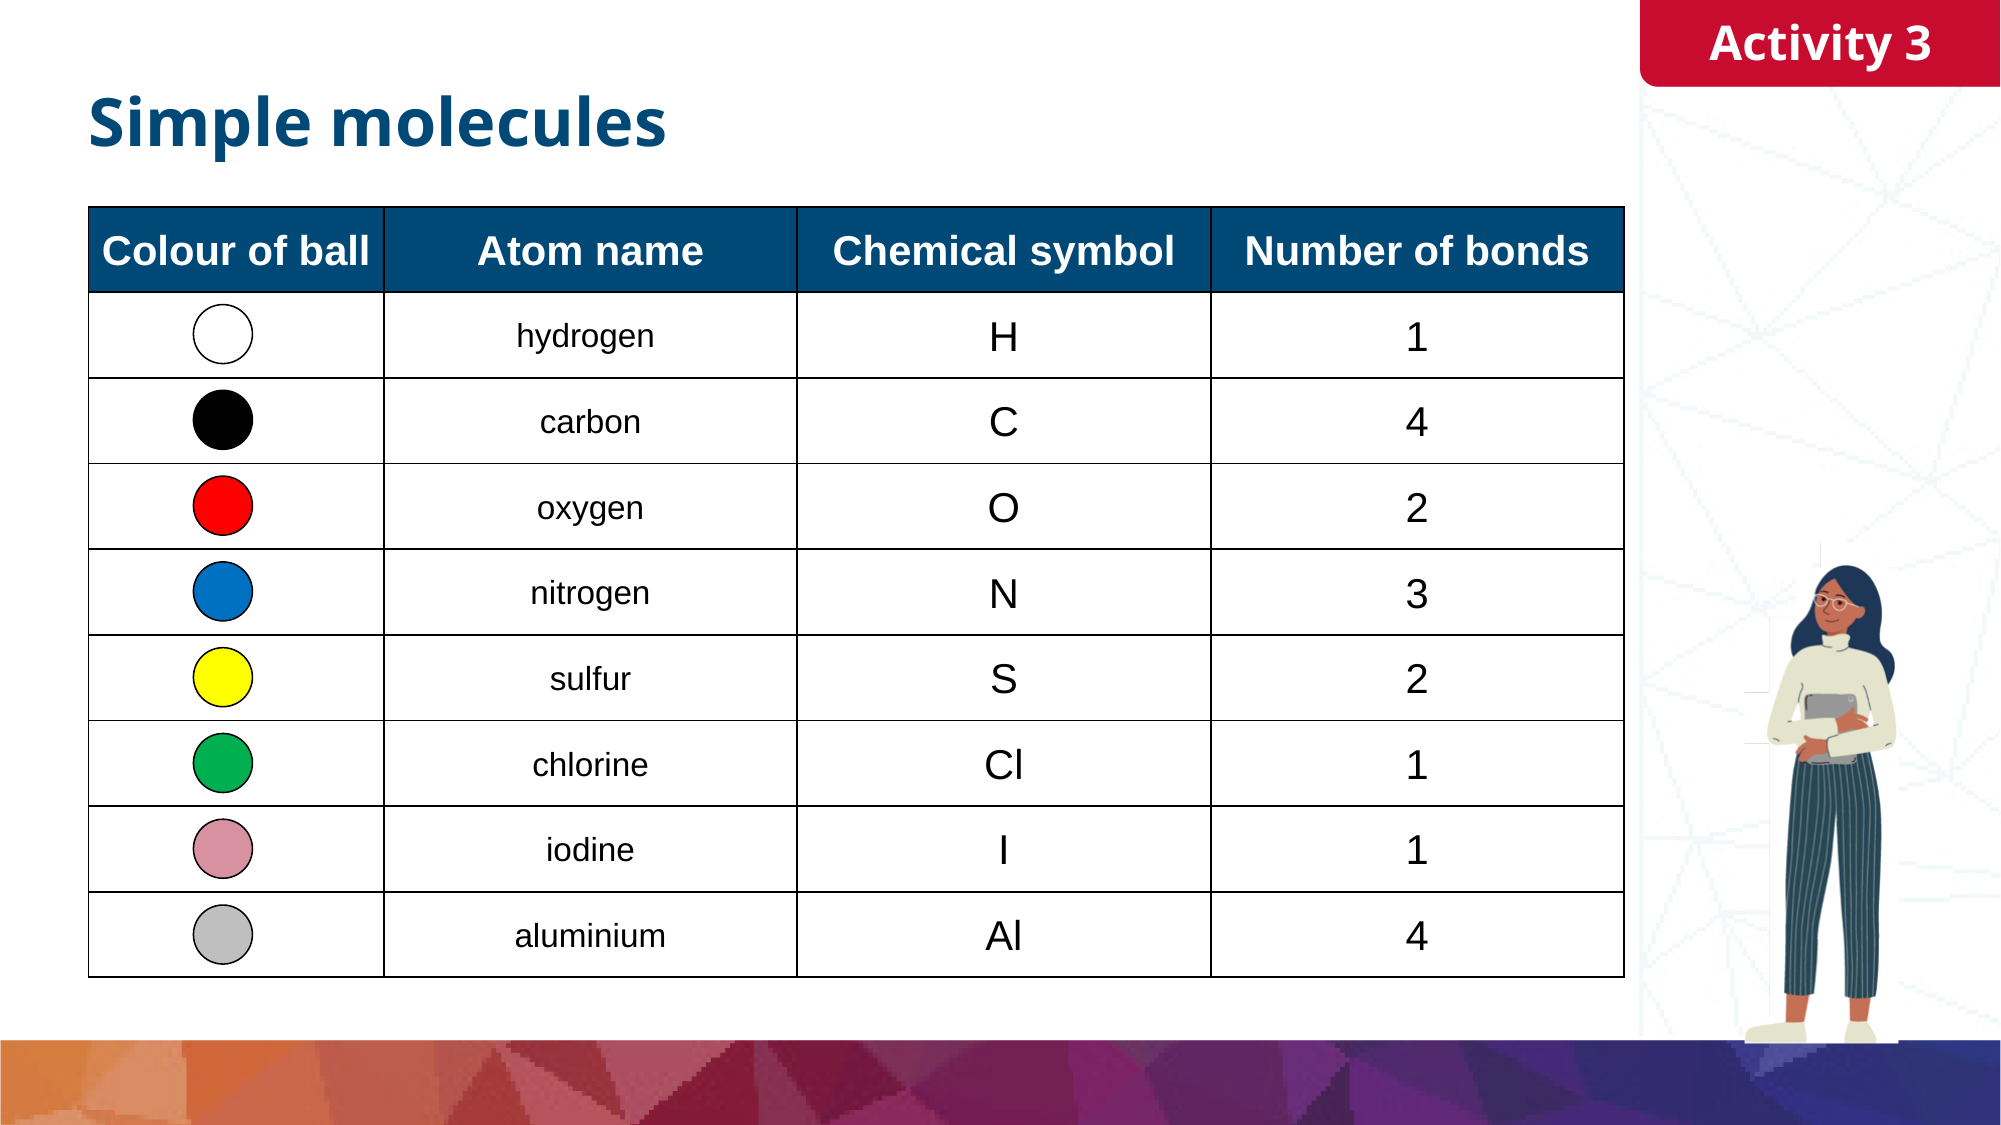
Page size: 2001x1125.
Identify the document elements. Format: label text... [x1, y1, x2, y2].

table_cell 2 [1212, 464, 1623, 548]
table_cell C [798, 379, 1210, 463]
table_cell [89, 379, 383, 463]
table_header Atom name [385, 208, 796, 291]
table_cell [89, 807, 383, 891]
table_cell 4 [1212, 379, 1623, 463]
table_cell 1 [1212, 721, 1623, 805]
text_box [193, 304, 253, 364]
table_cell H [798, 293, 1210, 377]
table_cell aluminium [385, 893, 796, 976]
table_cell S [798, 636, 1210, 720]
text_box [193, 390, 253, 450]
table_cell carbon [385, 379, 796, 463]
table_cell [89, 721, 383, 805]
text_box [193, 476, 253, 536]
text_box [193, 905, 253, 965]
table_cell 1 [1212, 807, 1623, 891]
text_box [193, 561, 253, 621]
table_cell [89, 893, 383, 976]
text_box [193, 647, 253, 707]
table_header Chemical symbol [798, 208, 1210, 291]
table_cell sulfur [385, 636, 796, 720]
table_cell N [798, 550, 1210, 634]
table_cell O [798, 464, 1210, 548]
table_cell [89, 464, 383, 548]
table_cell [89, 550, 383, 634]
table_cell nitrogen [385, 550, 796, 634]
table_cell 3 [1212, 550, 1623, 634]
table_cell [89, 636, 383, 720]
text_box [193, 733, 253, 793]
table_cell Cl [798, 721, 1210, 805]
table_cell 2 [1212, 636, 1623, 720]
table_cell chlorine [385, 721, 796, 805]
table_cell [89, 293, 383, 377]
table_cell I [798, 807, 1210, 891]
text_box [193, 819, 253, 879]
table_cell oxygen [385, 464, 796, 548]
table_cell iodine [385, 807, 796, 891]
picture [0, 0, 2001, 1125]
table_header Colour of ball [89, 208, 383, 291]
table_cell 1 [1212, 293, 1623, 377]
title Simple molecules [88, 88, 1566, 161]
table_cell Al [798, 893, 1210, 976]
table_cell hydrogen [385, 293, 796, 377]
table_header Number of bonds [1212, 208, 1623, 291]
table_cell 4 [1212, 893, 1623, 976]
